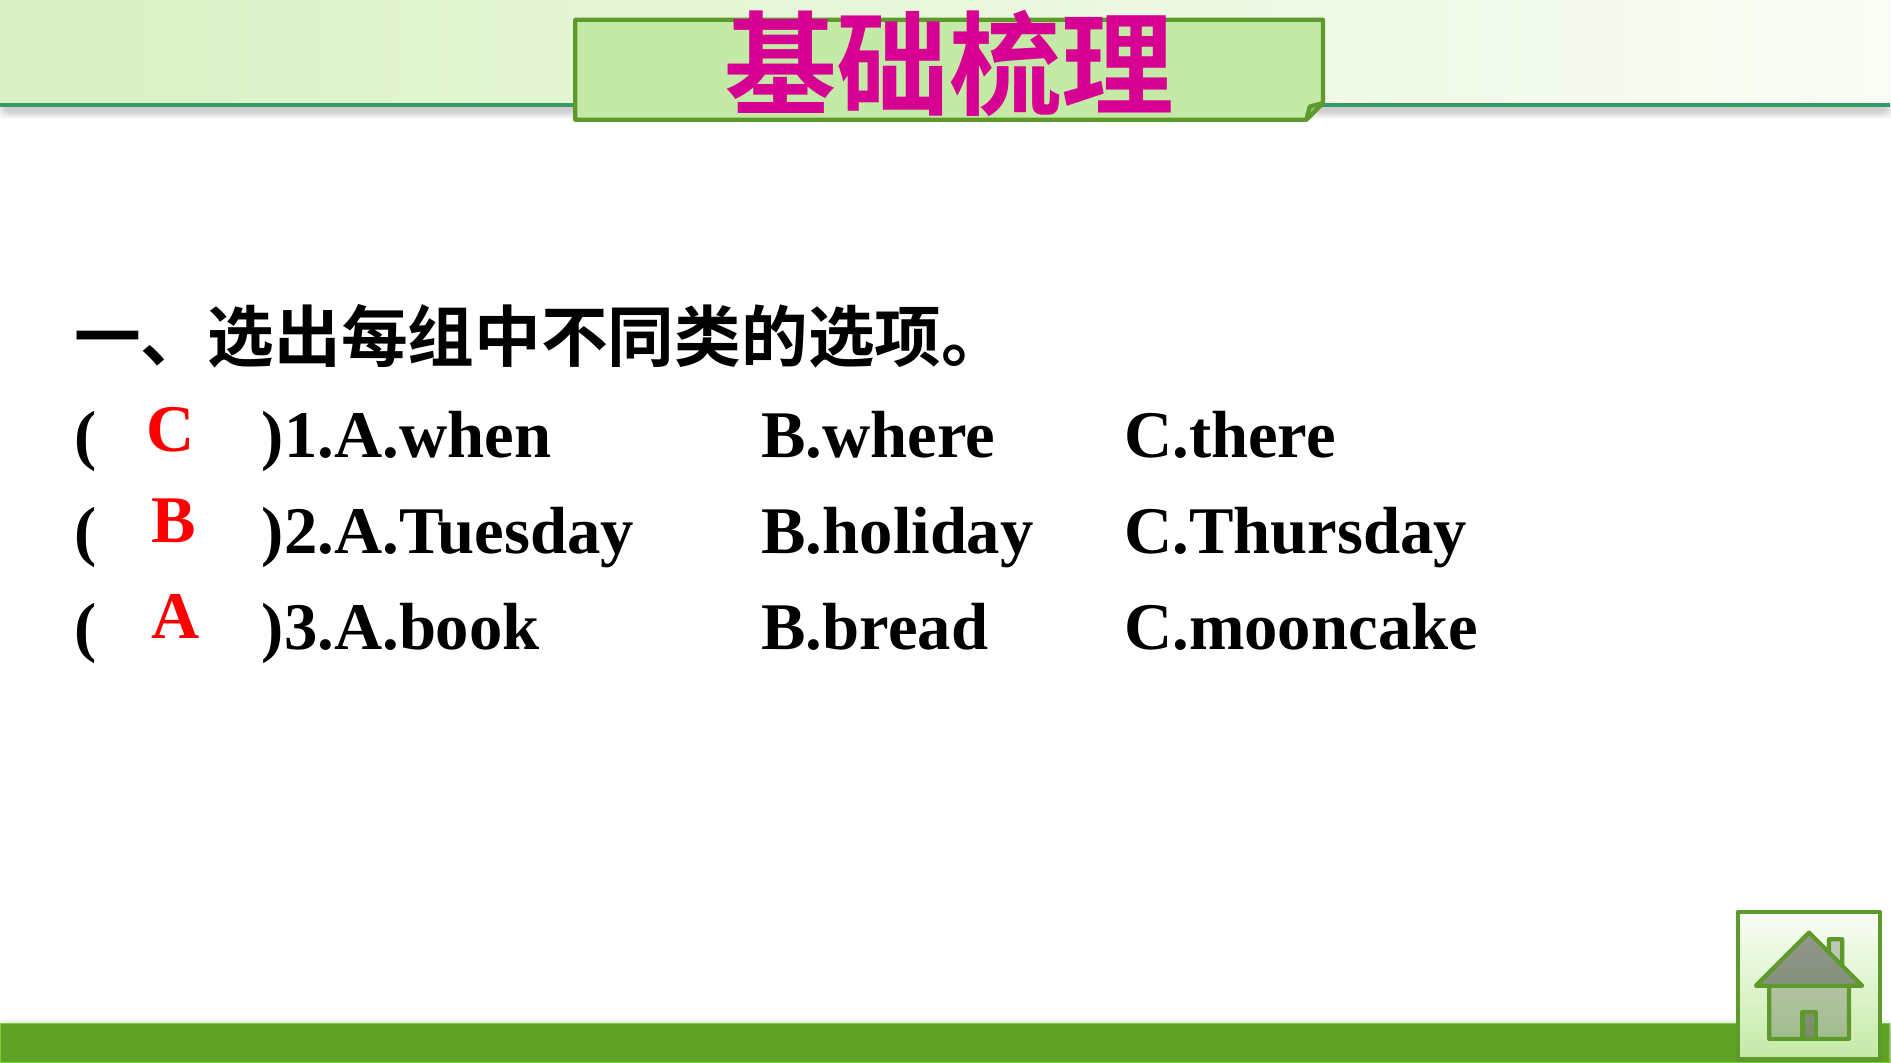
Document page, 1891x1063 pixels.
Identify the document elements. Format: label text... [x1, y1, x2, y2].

text_box 一、选出每组中不同类的选项。 ( )1.A.when B.where C.there ( )2.A.Tuesday B.holiday C.Thursday ( )3.A.book B.bread C.mooncake [59, 271, 1833, 670]
text_box A [136, 564, 215, 659]
text_box B [136, 468, 211, 564]
text_box 基础梳理 [573, 17, 1326, 122]
text_box C [131, 377, 210, 473]
